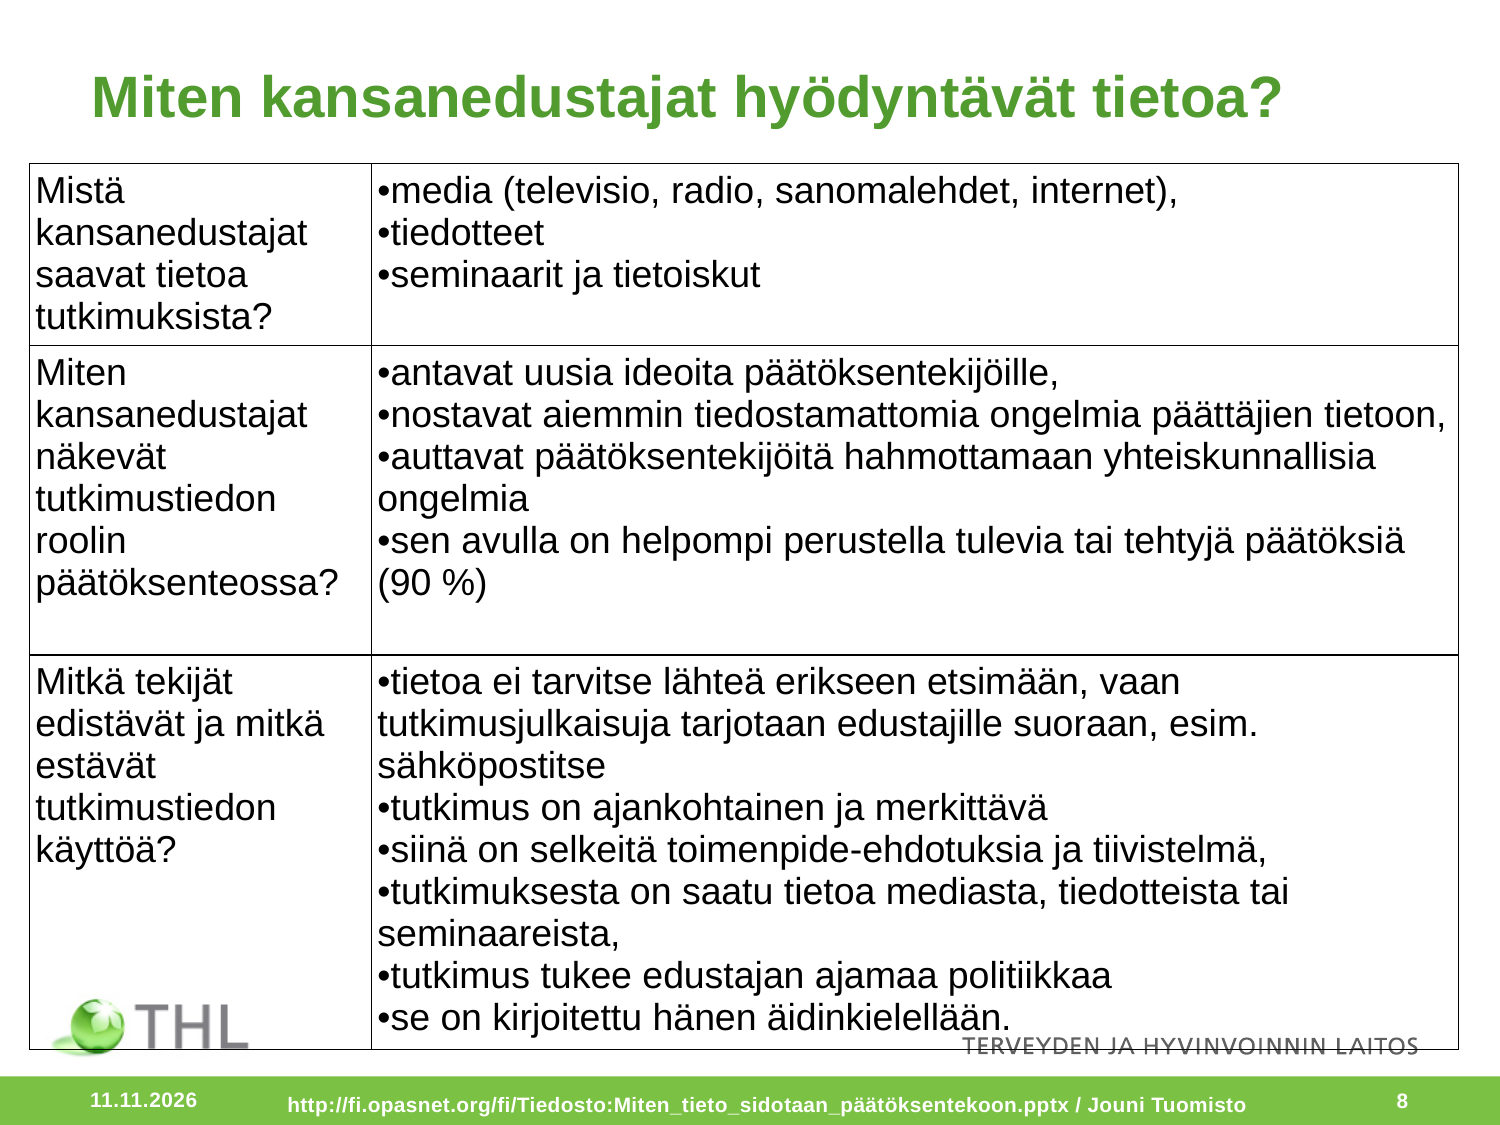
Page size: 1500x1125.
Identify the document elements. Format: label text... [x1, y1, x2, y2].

title Miten kansanedustajat hyödyntävät tietoa? [76, 42, 1424, 138]
table_cell Mitkä tekijät edistävät ja mitkä estävät tutkimustiedon käyttöä? [30, 656, 371, 1049]
table_cell antavat uusia ideoita päätöksentekijöille, nostavat aiemmin tiedostamattomia ongelmia päättäjien tietoon, auttavat päätöksentekijöitä hahmottamaan yhteiskunnallisia ongelmia sen avulla on helpompi perustella tulevia tai tehtyjä päätöksiä (90 %) [372, 346, 1458, 654]
table_header media (televisio, radio, sanomalehdet, internet), tiedotteet seminaarit ja tietoiskut [372, 164, 1458, 345]
footer http://fi.opasnet.org/fi/Tiedosto:Miten_tieto_sidotaan_päätöksentekoon.pptx / Jouni Tuomisto [253, 1082, 1282, 1125]
table_cell Miten kansanedustajat näkevät tutkimustiedon roolin päätöksenteossa? [30, 346, 371, 654]
slide_number 8 [1245, 1082, 1424, 1118]
table_header Mistä kansanedustajat saavat tietoa tutkimuksista? [30, 164, 371, 345]
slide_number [74, 1080, 255, 1118]
table_cell tietoa ei tarvitse lähteä erikseen etsimään, vaan tutkimusjulkaisuja tarjotaan edustajille suoraan, esim. sähköpostitse tutkimus on ajankohtainen ja merkittävä siinä on selkeitä toimenpide-ehdotuksia ja tiivistelmä, tutkimuksesta on saatu tietoa mediasta, tiedotteista tai seminaareista, tutkimus tukee edustajan ajamaa politiikkaa se on kirjoitettu hänen äidinkielellään. [372, 656, 1458, 1049]
text_box [493, 168, 524, 304]
picture [24, 983, 275, 1067]
